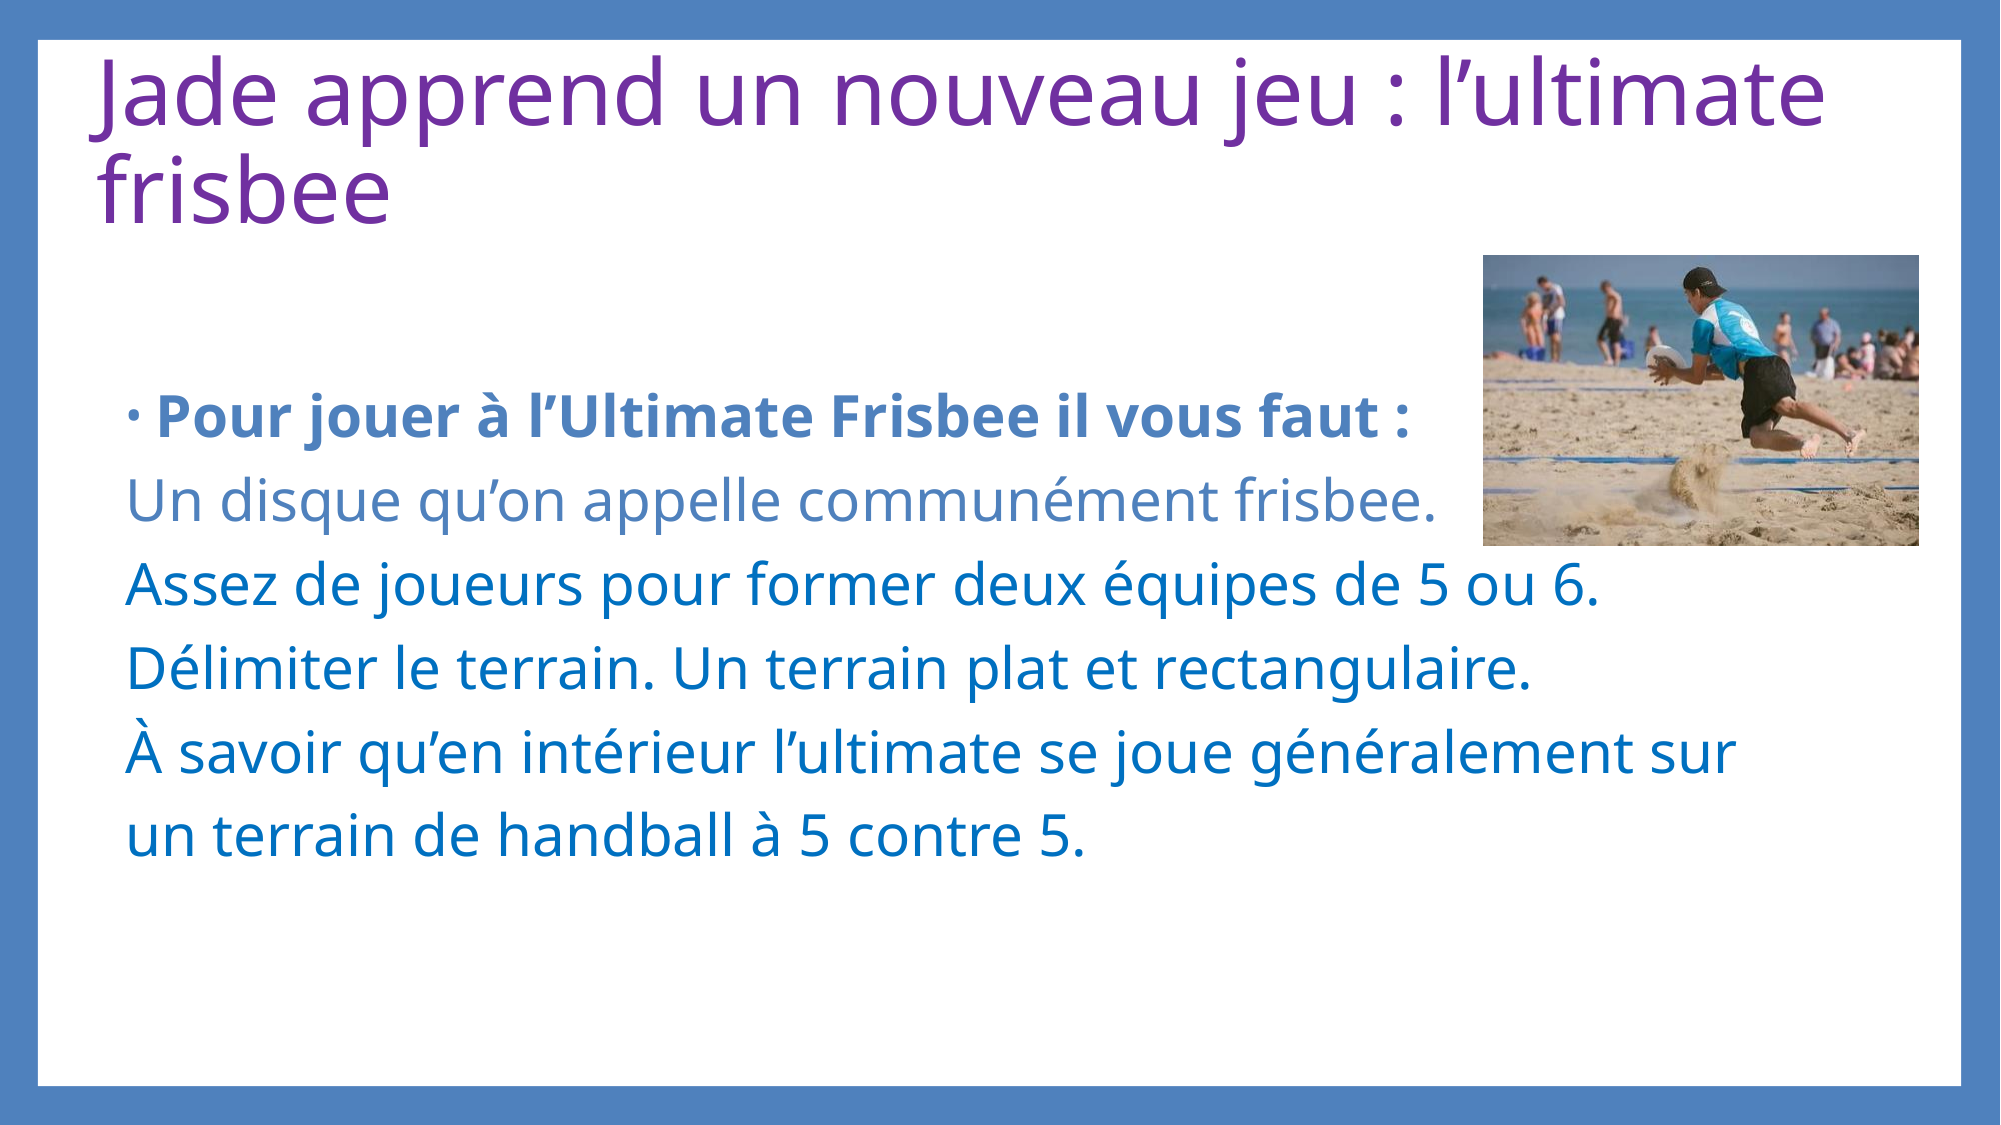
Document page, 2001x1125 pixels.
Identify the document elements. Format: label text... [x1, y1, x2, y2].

list Pour jouer à l’Ultimate Frisbee il vous faut : Un disque qu’on appelle communément frisbee. Assez de joueurs pour former deux équipes de 5 ou 6. Délimiter le terrain. Un terrain plat et rectangulaire. À savoir qu’en intérieur l’ultimate se joue généralement sur un terrain de handball à 5 contre 5. [103, 299, 1788, 950]
picture [1483, 255, 1920, 546]
title Jade apprend un nouveau jeu : l’ultimate frisbee [81, 33, 1919, 256]
